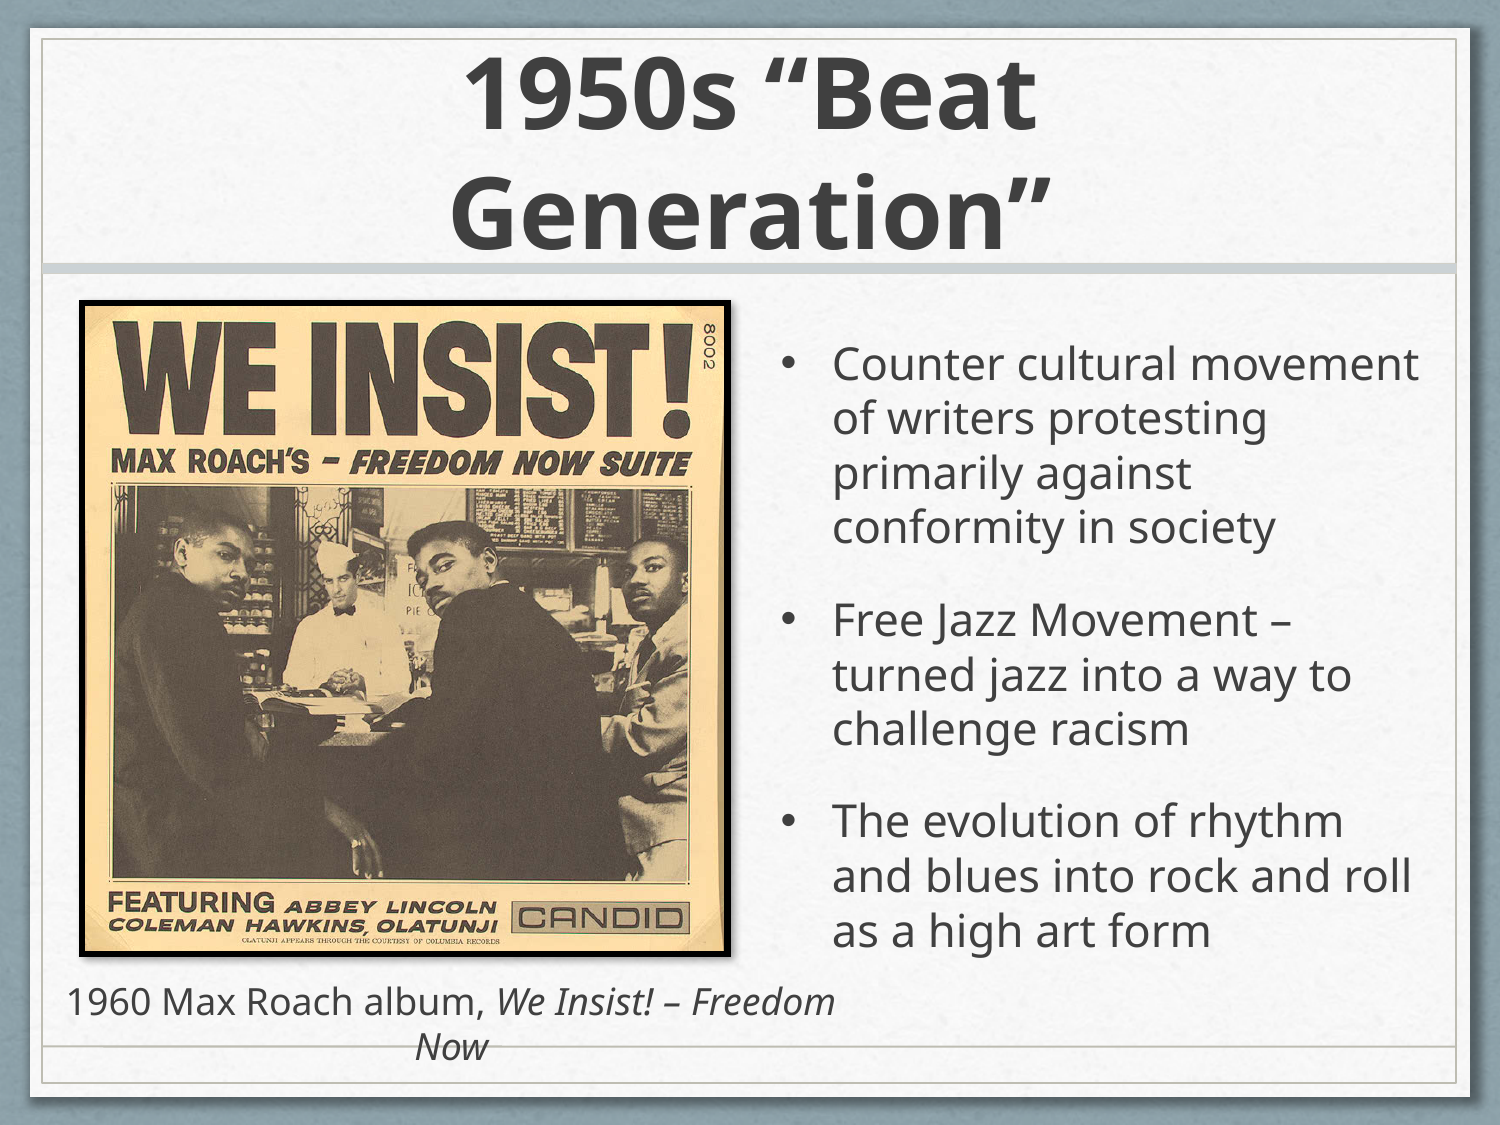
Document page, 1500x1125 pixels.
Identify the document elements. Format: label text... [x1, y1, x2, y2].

picture [43, 274, 1455, 1045]
picture [43, 40, 1455, 262]
picture [30, 28, 1470, 1097]
title 1950s “Beat Generation” [147, 40, 1353, 260]
text_box 1960 Max Roach album, We Insist! – Freedom Now [23, 970, 879, 1076]
picture [43, 1048, 1455, 1082]
list Counter cultural movement of writers protesting primarily against conformity in society Free Jazz Movement – turned jazz into a way to challenge racism The evolution of rhythm and blues into rock and roll as a high art form [765, 327, 1449, 1003]
